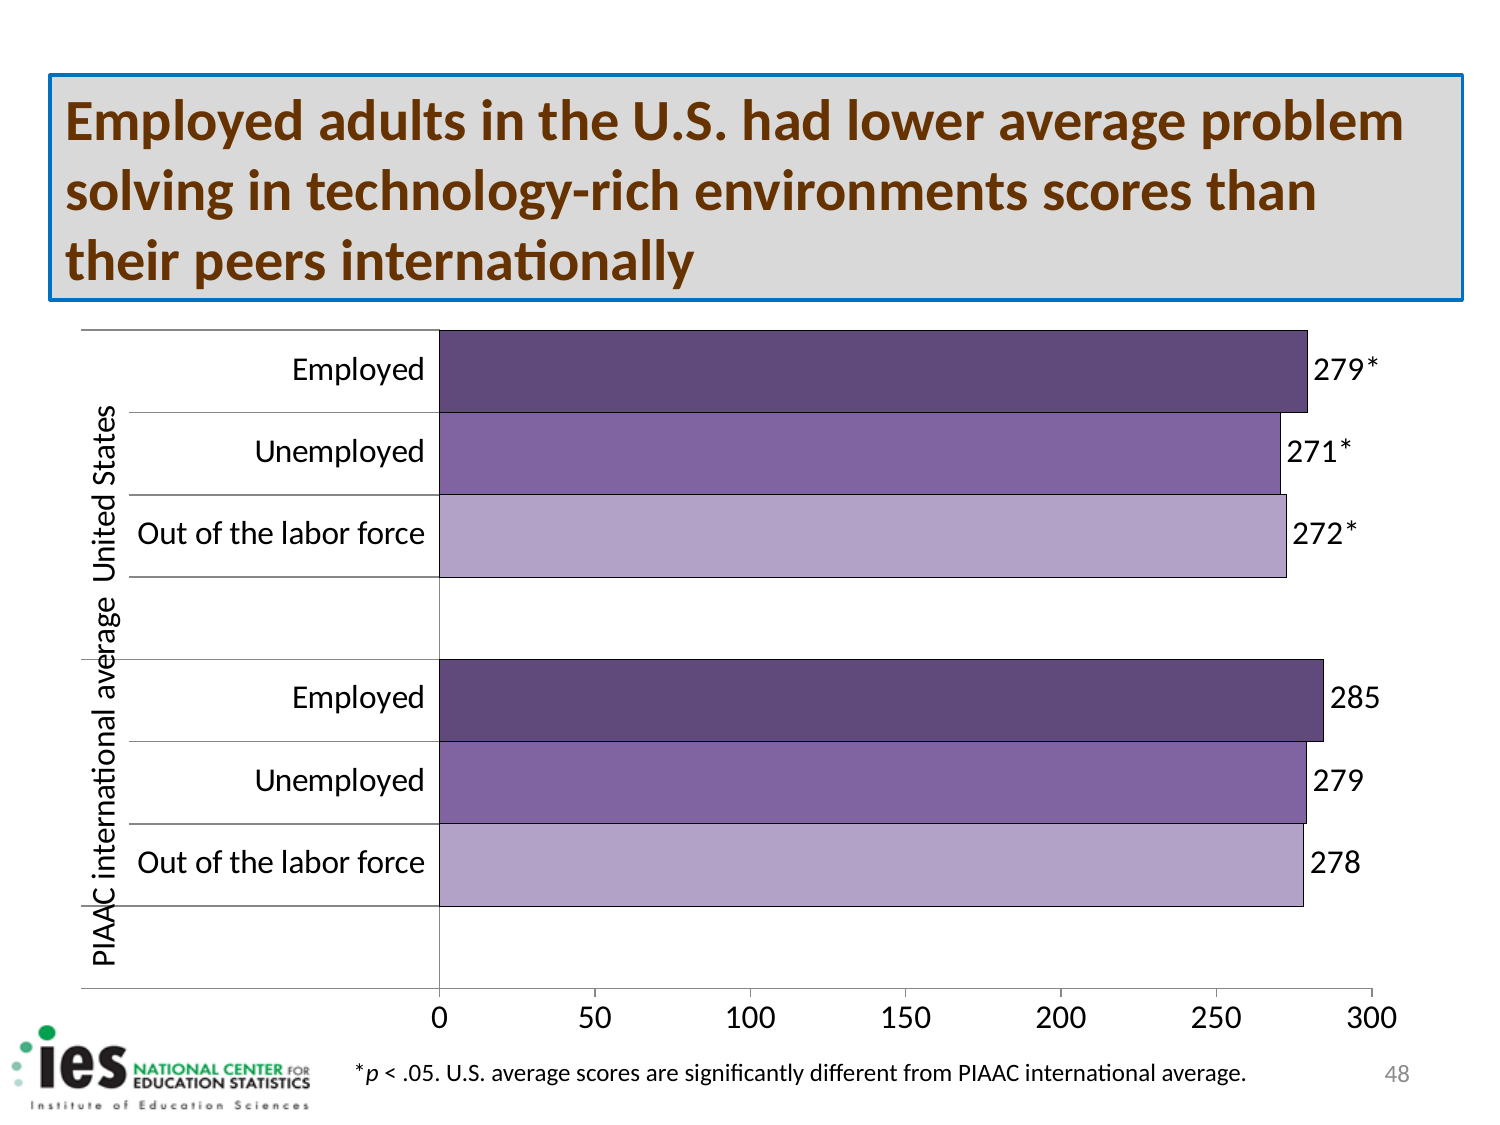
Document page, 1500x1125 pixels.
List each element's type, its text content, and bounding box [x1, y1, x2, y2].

chart [62, 315, 1426, 1051]
title Employed adults in the U.S. had lower average problem solving in technology-rich environments scores than their peers internationally [50, 75, 1463, 300]
slide_number 48 [1074, 1059, 1425, 1103]
text_box *p < .05. U.S. average scores are significantly different from PIAAC international average. [341, 1060, 1289, 1094]
picture [0, 1011, 337, 1125]
